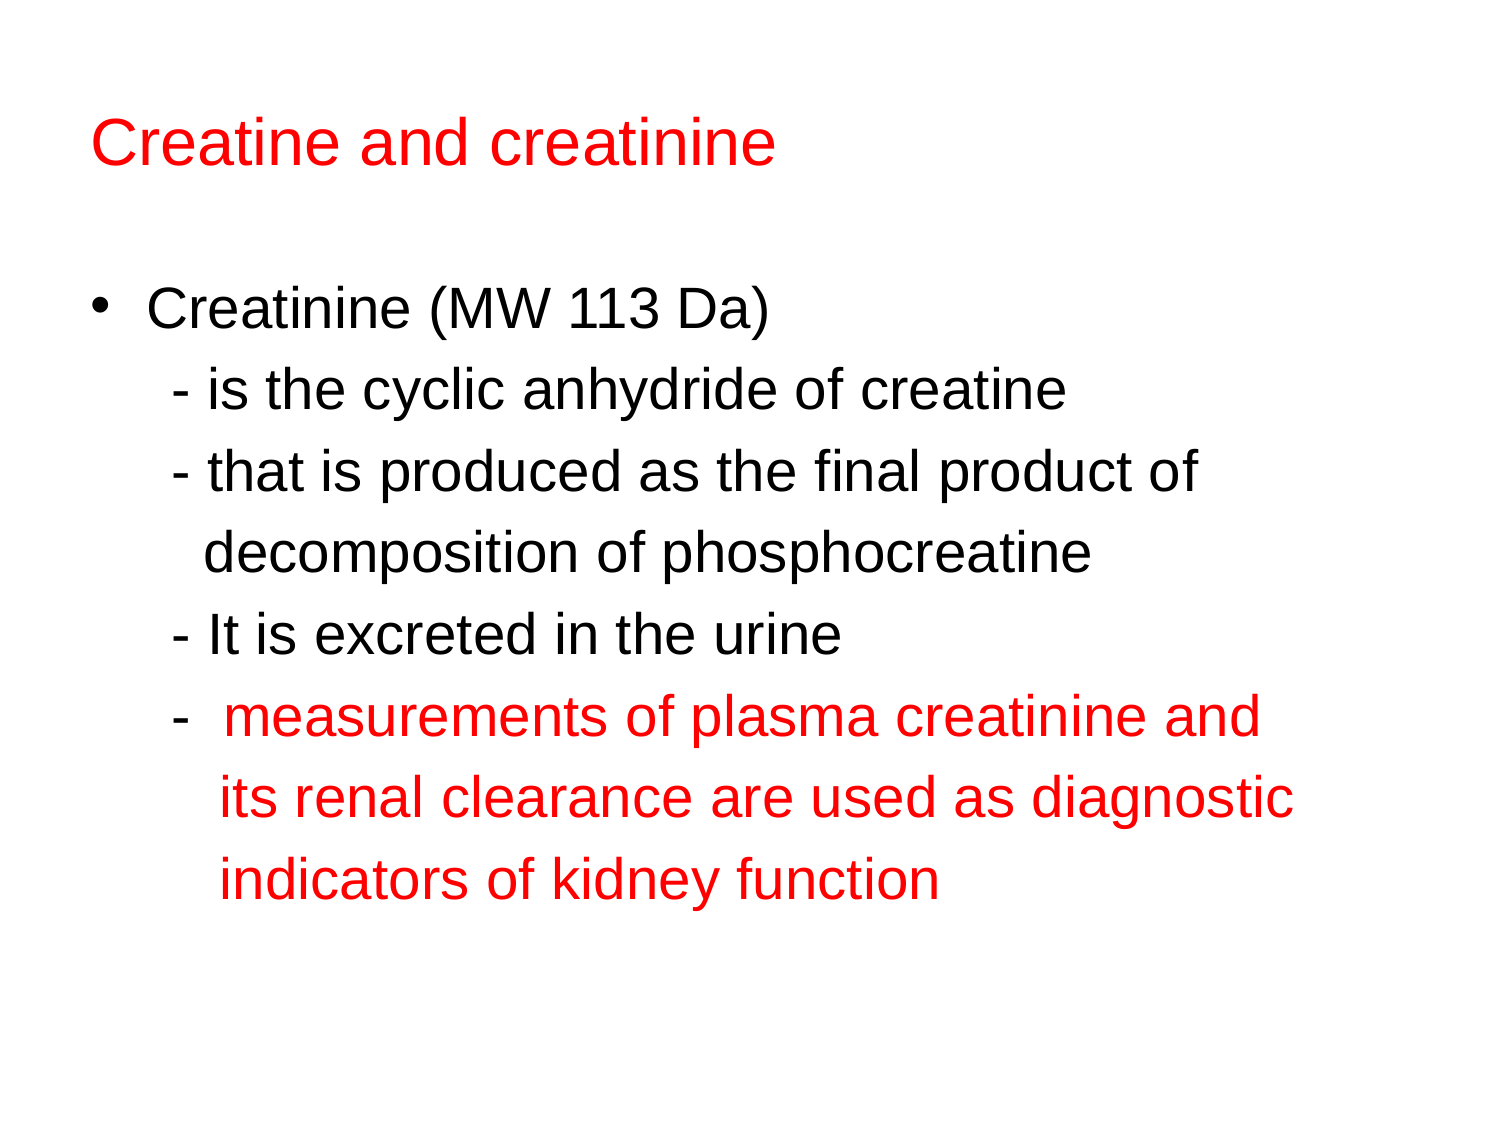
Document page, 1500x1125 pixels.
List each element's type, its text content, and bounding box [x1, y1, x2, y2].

list Creatinine (MW 113 Da) - is the cyclic anhydride of creatine - that is produced as the final product of decomposition of phosphocreatine - It is excreted in the urine - measurements of plasma creatinine and its renal clearance are used as diagnostic indicators of kidney function [75, 262, 1425, 1005]
title Creatine and creatinine [75, 45, 1425, 233]
